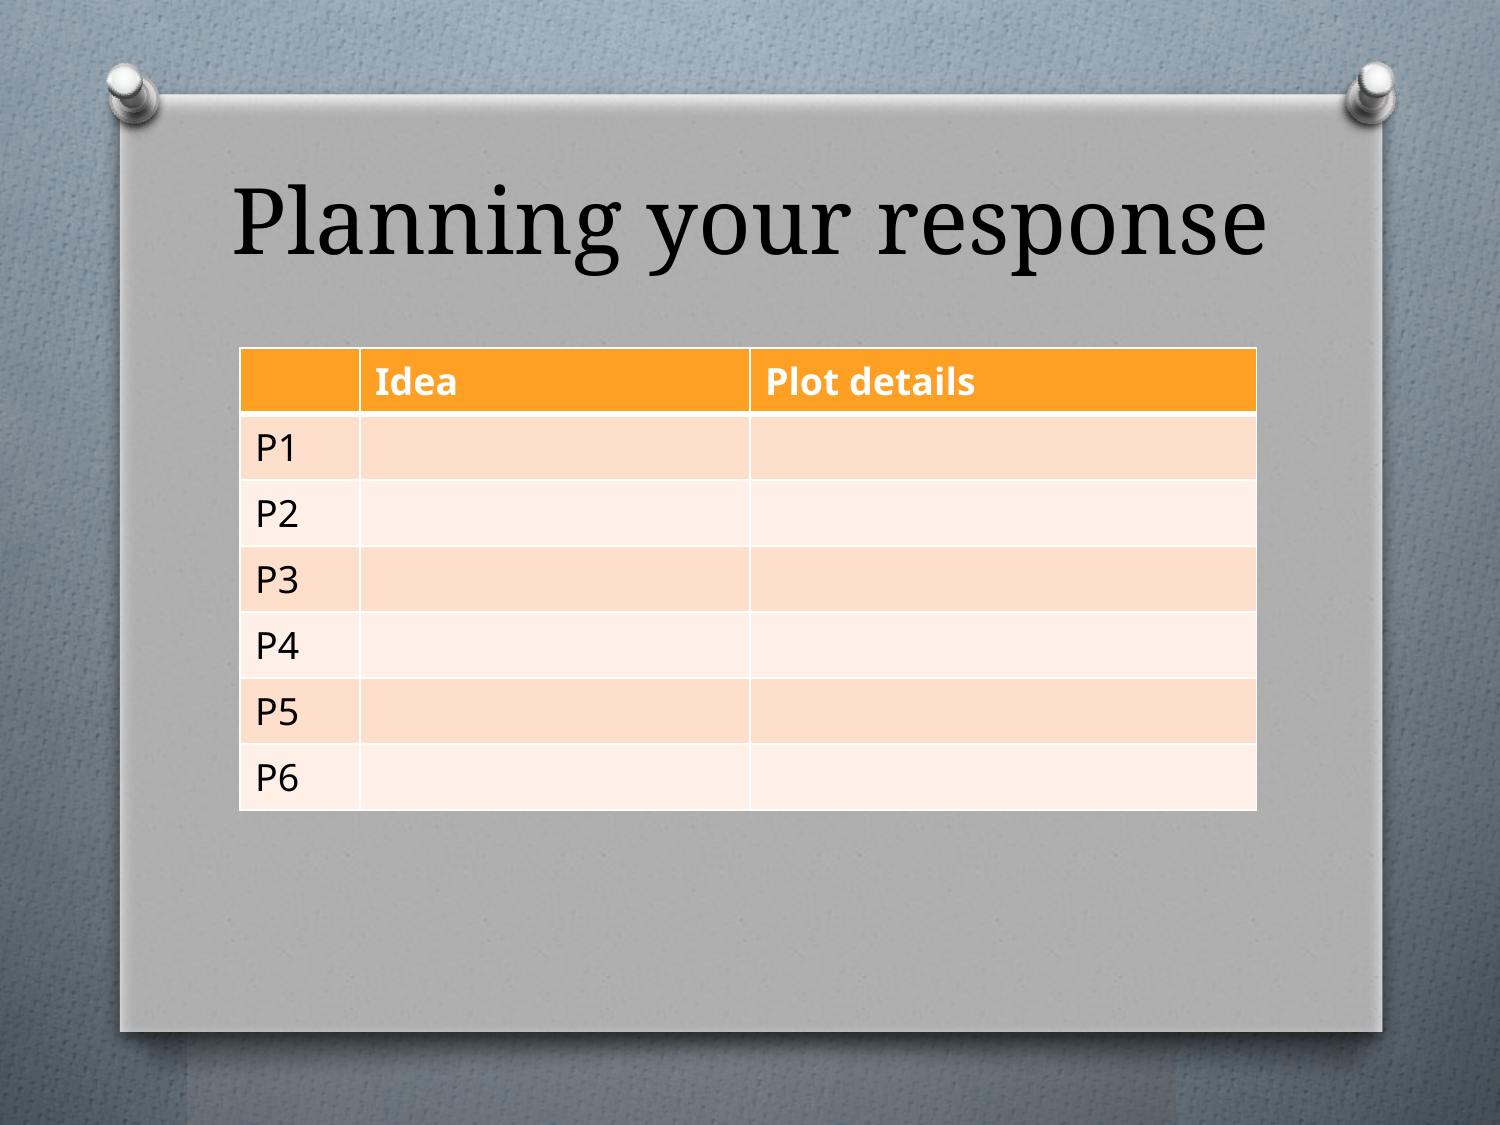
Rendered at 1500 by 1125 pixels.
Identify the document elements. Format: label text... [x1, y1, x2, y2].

table_cell [361, 481, 749, 545]
title Planning your response [179, 134, 1323, 303]
table_cell [751, 547, 1256, 611]
table_header Idea [361, 349, 749, 411]
table_cell [751, 613, 1256, 677]
table_cell P2 [241, 481, 359, 545]
picture [75, 29, 198, 153]
table_cell [361, 417, 749, 479]
table_header Plot details [751, 349, 1256, 411]
table_cell [361, 679, 749, 743]
table_cell P3 [241, 547, 359, 611]
picture [1317, 35, 1439, 156]
table_cell P6 [241, 745, 359, 809]
table_cell [751, 679, 1256, 743]
table_cell [751, 745, 1256, 809]
table_cell [361, 613, 749, 677]
table_cell [751, 481, 1256, 545]
table_cell P1 [241, 417, 359, 479]
table_cell P5 [241, 679, 359, 743]
table_cell [751, 417, 1256, 479]
table_cell [361, 745, 749, 809]
table_cell P4 [241, 613, 359, 677]
table_cell [361, 547, 749, 611]
table_header [241, 349, 359, 411]
